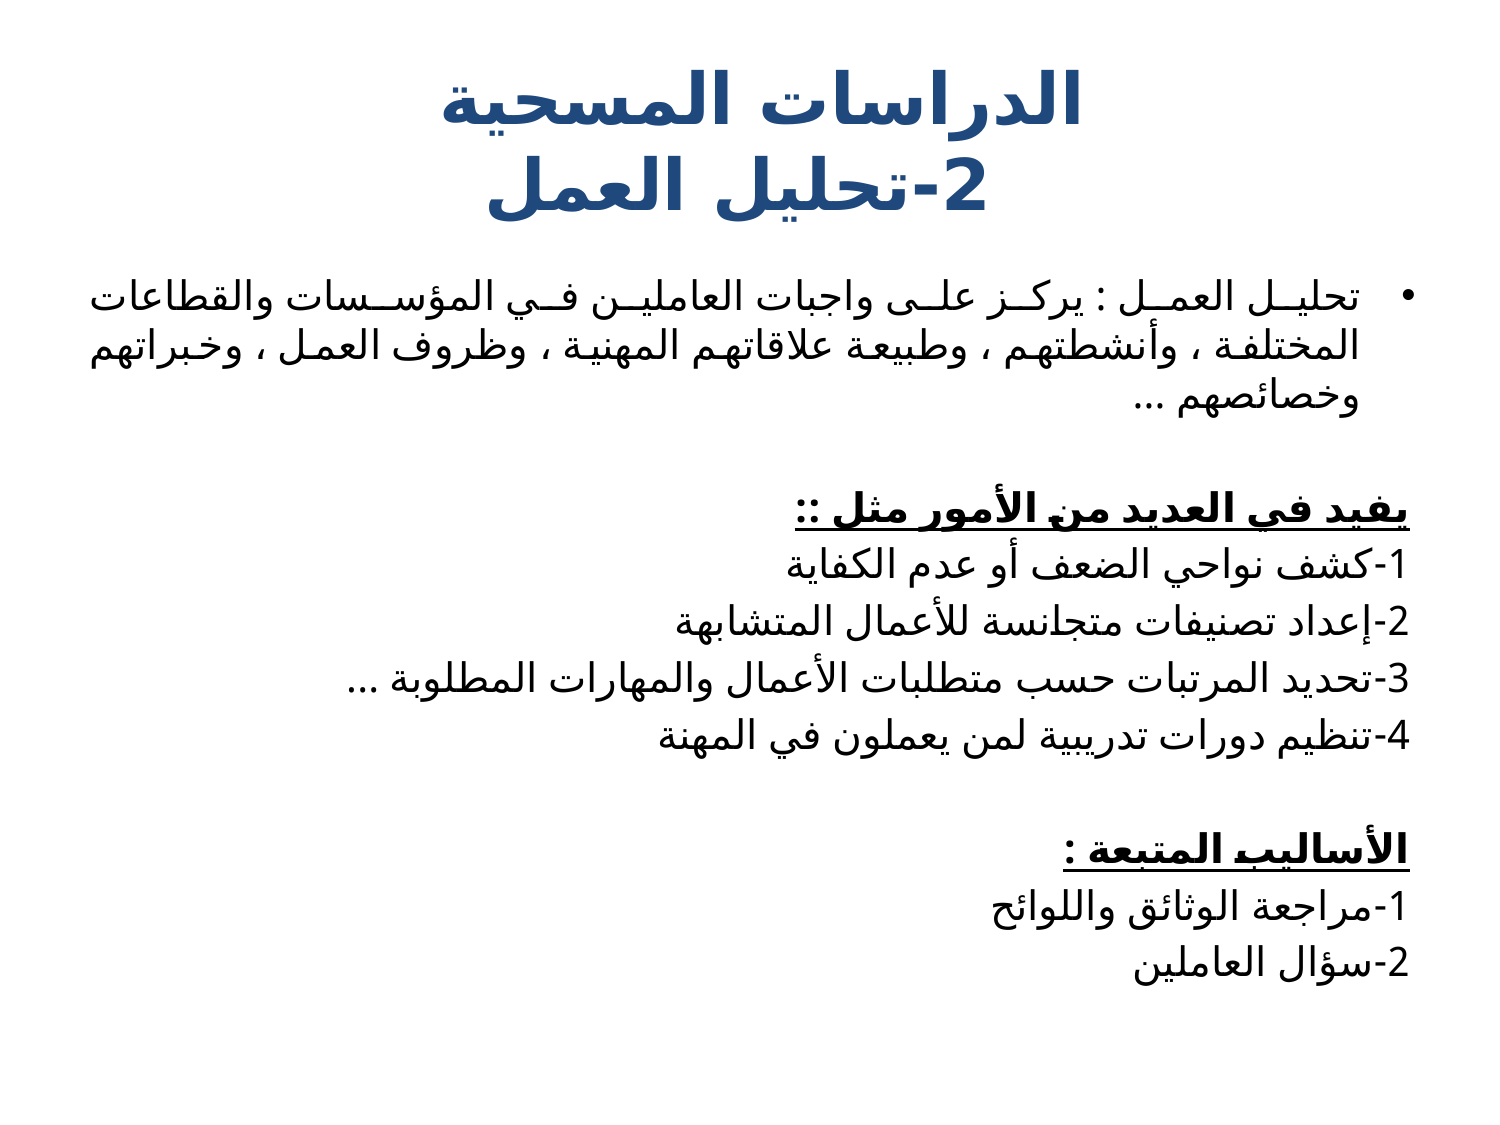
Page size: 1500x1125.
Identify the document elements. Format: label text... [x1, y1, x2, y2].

list تحليل العمل : يركز على واجبات العاملين في المؤسسات والقطاعات المختلفة ، وأنشطتهم ، وطبيعة علاقاتهم المهنية ، وظروف العمل ، وخبراتهم وخصائصهم ... يفيد في العديد من الأمور مثل :: 1-كشف نواحي الضعف أو عدم الكفاية 2-إعداد تصنيفات متجانسة للأعمال المتشابهة 3-تحديد المرتبات حسب متطلبات الأعمال والمهارات المطلوبة ... 4-تنظيم دورات تدريبية لمن يعملون في المهنة الأساليب المتبعة : 1-مراجعة الوثائق واللوائح 2-سؤال العاملين [75, 262, 1425, 1005]
title الدراسات المسحية 2-تحليل العمل [75, 45, 1425, 233]
